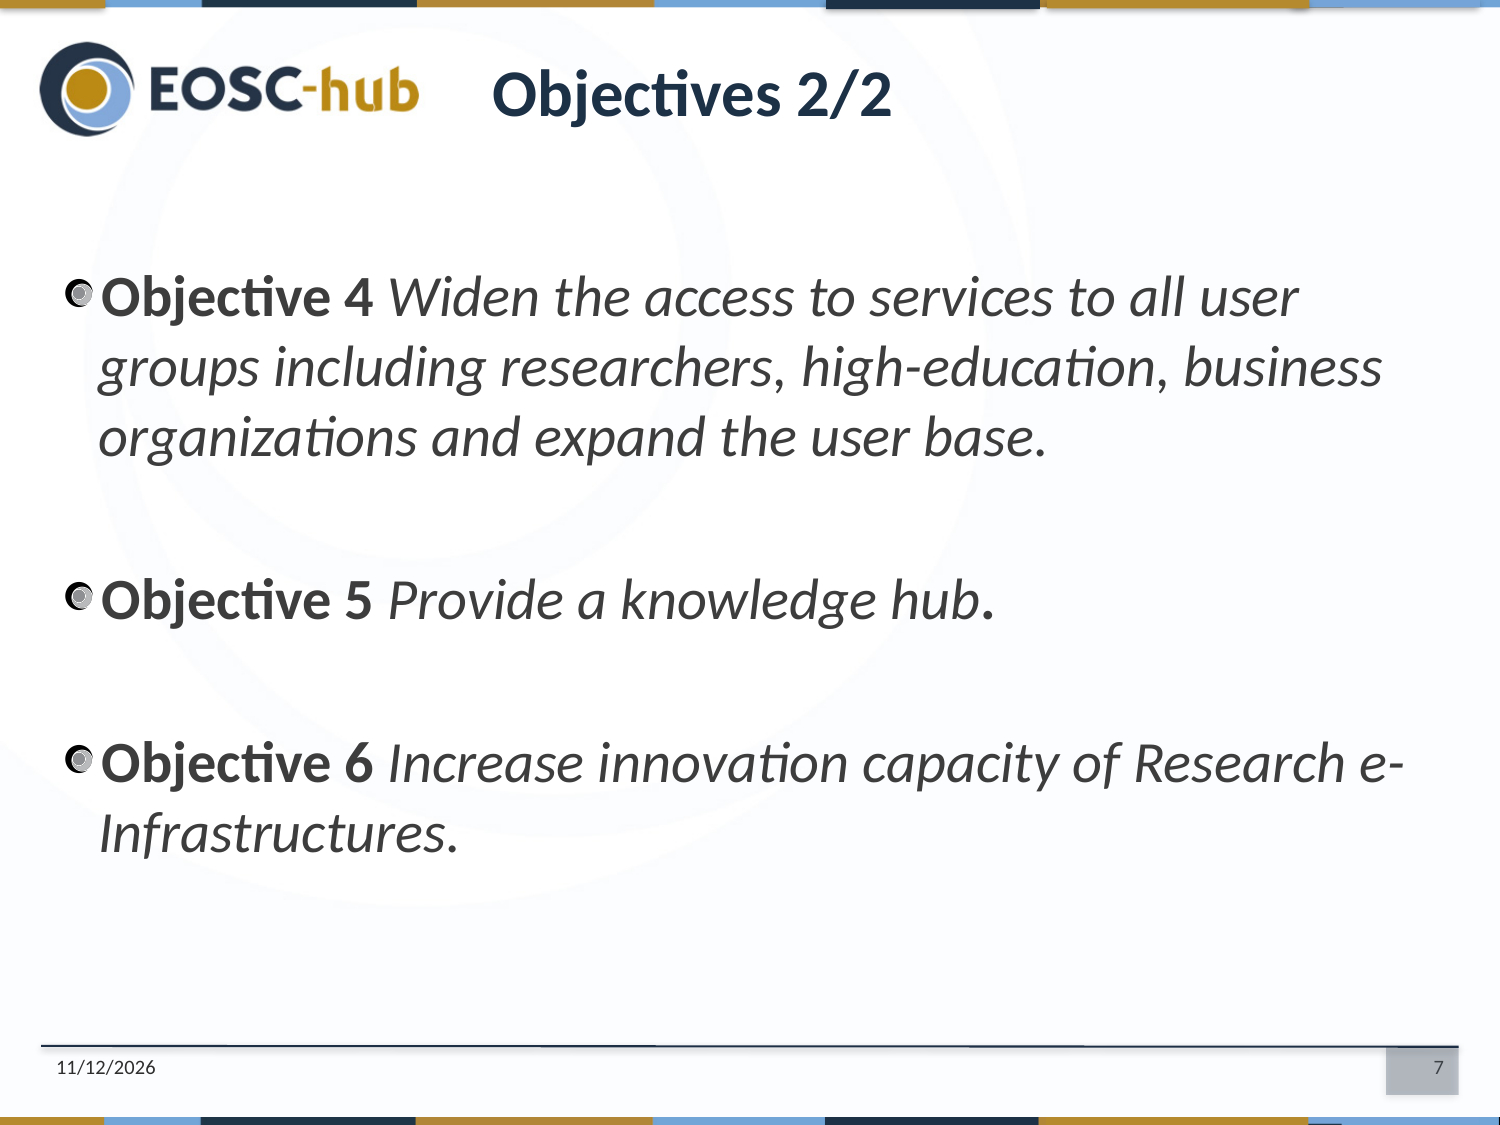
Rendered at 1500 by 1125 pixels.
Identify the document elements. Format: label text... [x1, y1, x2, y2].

list Objectives 2/2 [477, 42, 1459, 185]
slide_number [41, 1046, 392, 1094]
slide_number 7 [1074, 1047, 1459, 1094]
picture [0, 0, 1500, 1125]
list Objective 4 Widen the access to services to all user groups including researchers, high-education, business organizations and expand the user base. Objective 5 Provide a knowledge hub. Objective 6 Increase innovation capacity of Research e-Infrastructures. [41, 250, 1459, 1047]
